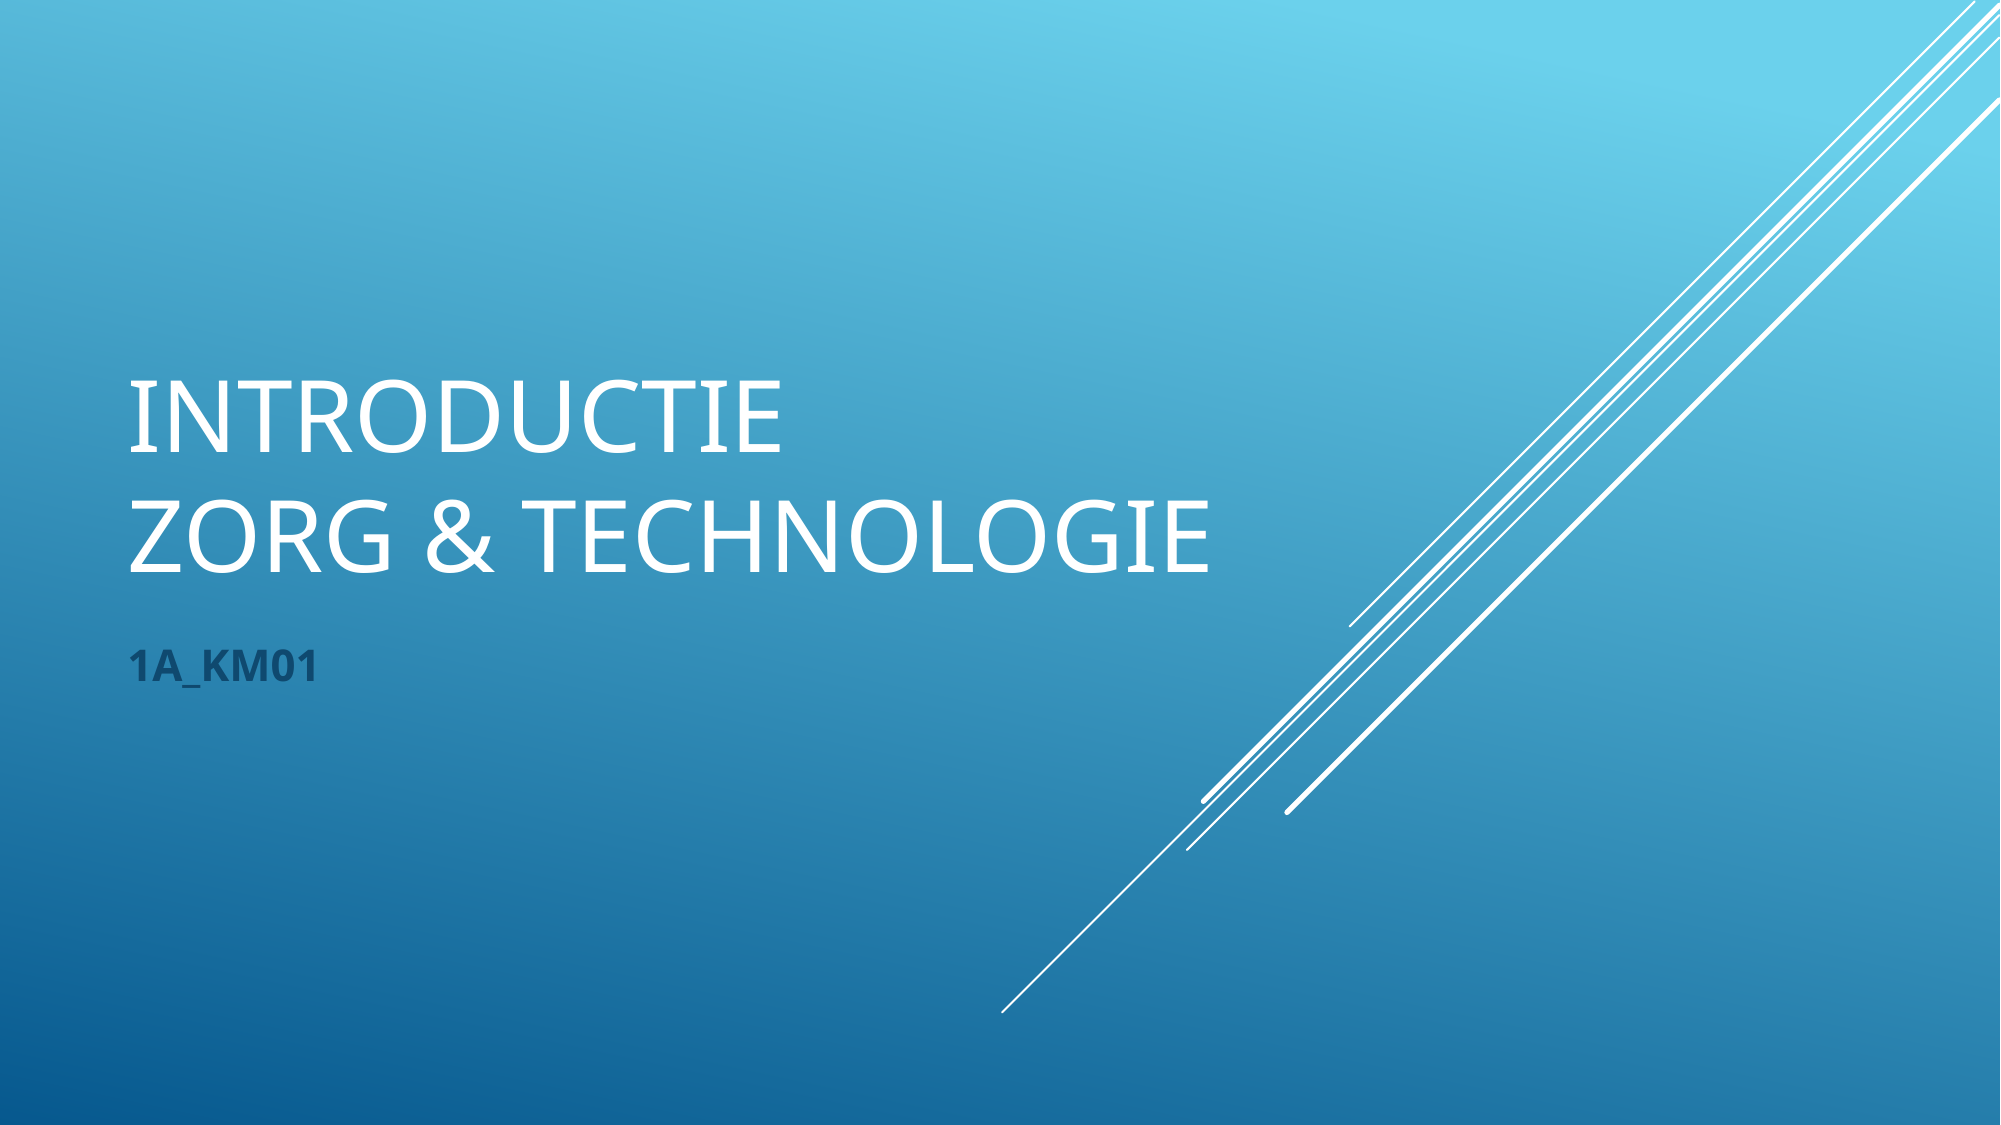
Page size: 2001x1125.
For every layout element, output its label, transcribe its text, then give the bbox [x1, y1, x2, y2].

title Introductie Zorg & Technologie [112, 112, 1425, 600]
subtitle 1A_KM01 [112, 630, 1163, 750]
